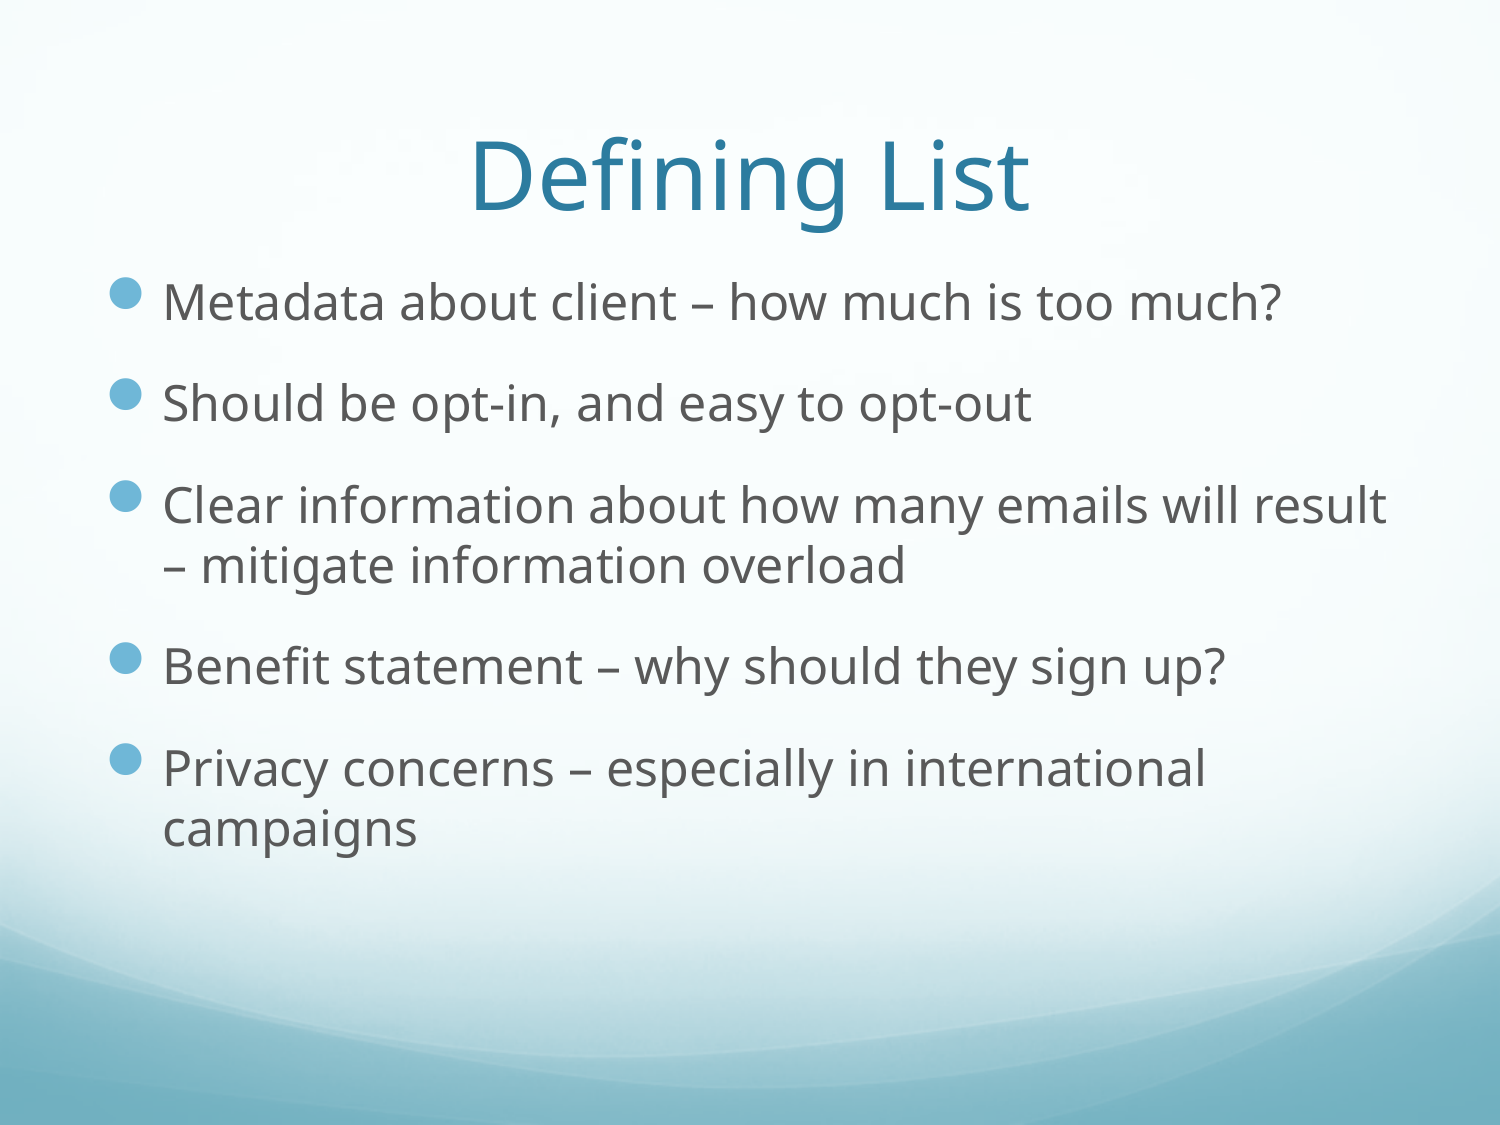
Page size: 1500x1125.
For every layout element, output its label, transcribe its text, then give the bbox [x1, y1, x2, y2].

list Metadata about client – how much is too much? Should be opt-in, and easy to opt-out Clear information about how many emails will result – mitigate information overload Benefit statement – why should they sign up? Privacy concerns – especially in international campaigns [90, 262, 1410, 975]
title Defining List [90, 17, 1410, 237]
